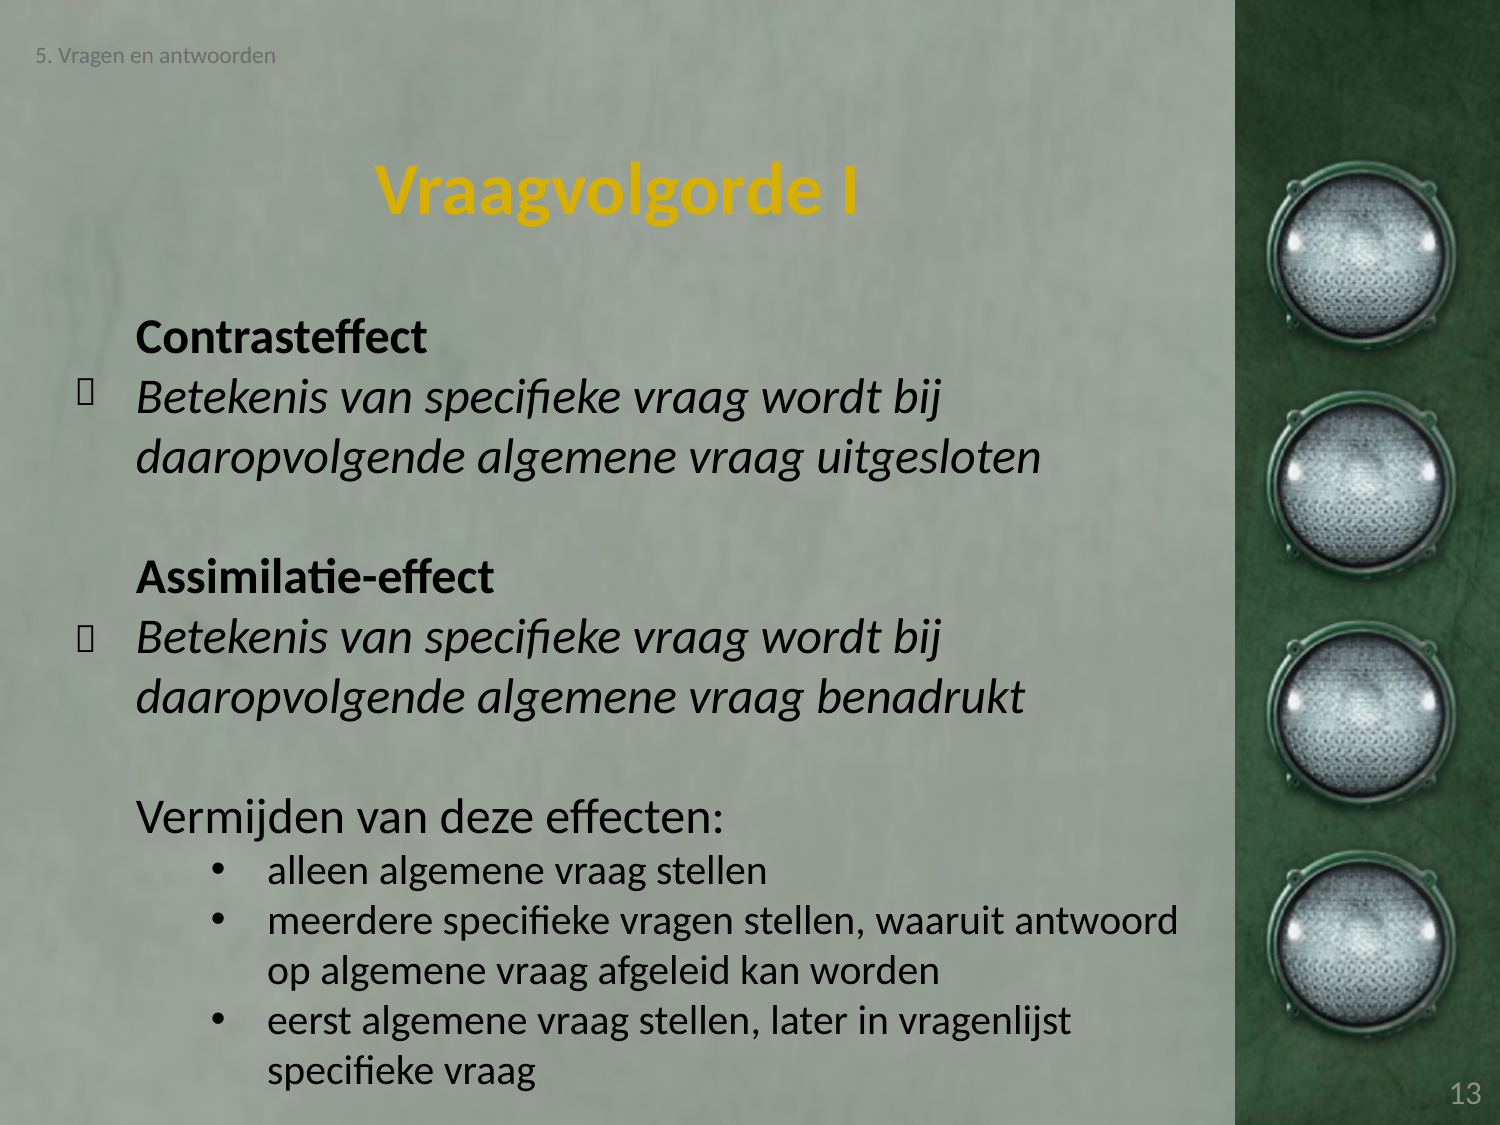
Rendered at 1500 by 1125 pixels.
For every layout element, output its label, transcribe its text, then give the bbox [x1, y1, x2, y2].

text_box Contrasteffect Betekenis van specifieke vraag wordt bij daaropvolgende algemene vraag uitgesloten Assimilatie-effect Betekenis van specifieke vraag wordt bij daaropvolgende algemene vraag benadrukt Vermijden van deze effecten: alleen algemene vraag stellen meerdere specifieke vragen stellen, waaruit antwoord op algemene vraag afgeleid kan worden eerst algemene vraag stellen, later in vragenlijst specifieke vraag [121, 295, 1229, 1101]
picture [0, 0, 1500, 1125]
text_box  [59, 360, 121, 421]
text_box  [59, 607, 121, 668]
subtitle Vraagvolgorde I [0, 131, 1229, 276]
title 5. Vragen en antwoorden [19, 32, 435, 77]
